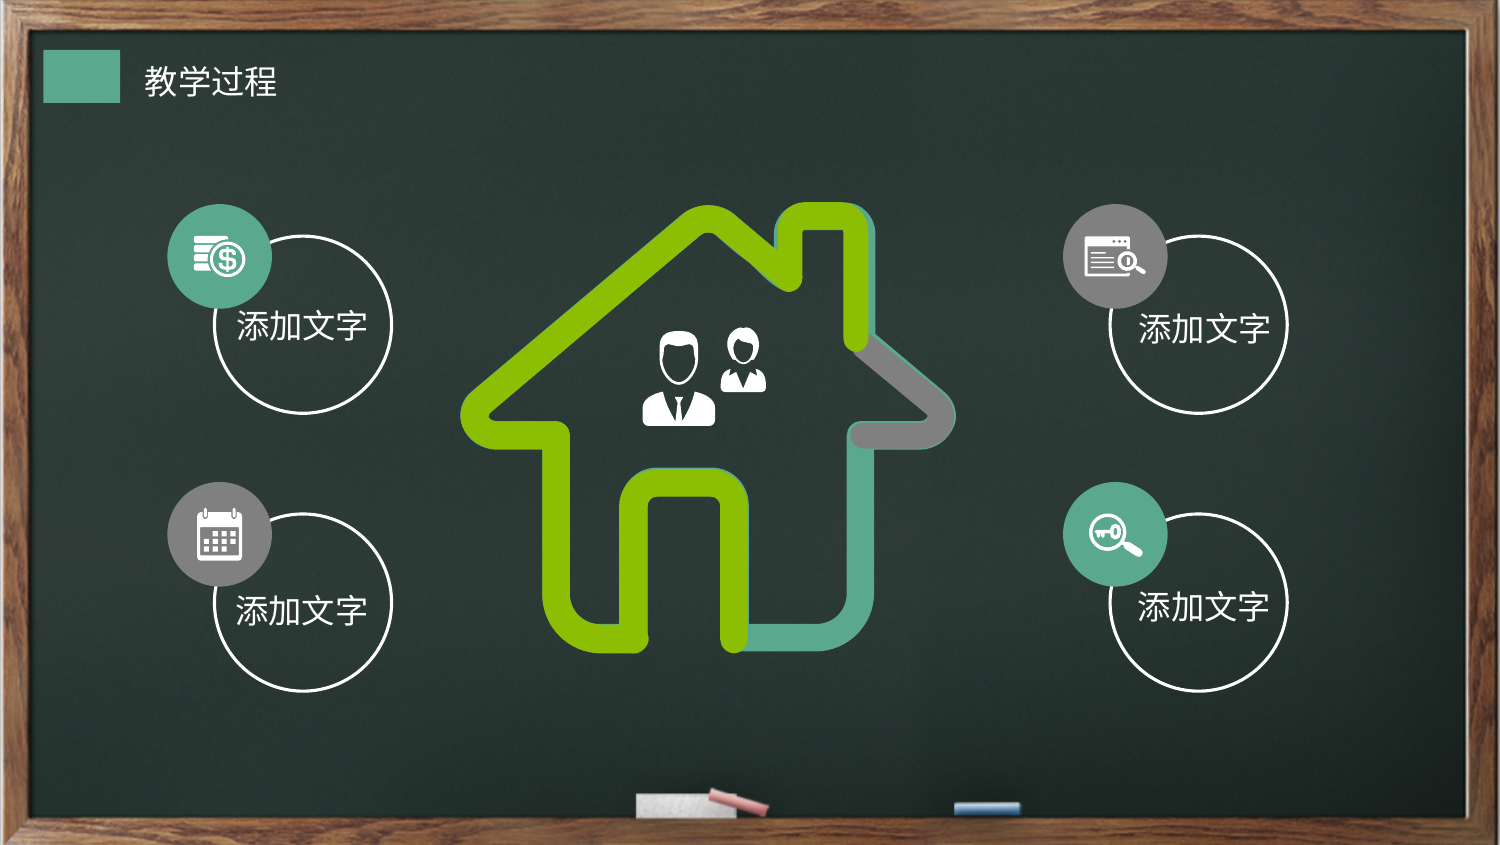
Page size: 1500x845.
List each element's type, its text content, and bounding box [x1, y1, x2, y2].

text_box [1107, 311, 1284, 416]
text_box [248, 511, 392, 582]
text_box [1107, 589, 1284, 694]
text_box 添加文字 [220, 582, 395, 638]
text_box [165, 479, 275, 589]
text_box [850, 334, 955, 449]
text_box [642, 391, 716, 420]
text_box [542, 422, 748, 654]
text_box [1084, 236, 1147, 277]
text_box [659, 331, 699, 385]
text_box [167, 204, 272, 309]
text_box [1086, 511, 1144, 558]
text_box [1148, 234, 1287, 301]
text_box [254, 234, 390, 297]
text_box [1060, 201, 1170, 311]
text_box [212, 589, 387, 694]
text_box [212, 309, 390, 416]
text_box [197, 507, 243, 561]
text_box [193, 235, 246, 278]
text_box 添加文字 [221, 297, 396, 353]
text_box [720, 368, 766, 393]
text_box [777, 202, 869, 352]
text_box [1060, 479, 1170, 589]
text_box 添加文字 [1124, 301, 1299, 356]
picture [0, 0, 1500, 845]
text_box [460, 205, 803, 450]
text_box [1148, 511, 1287, 579]
text_box 添加文字 [1123, 579, 1298, 634]
text_box [752, 203, 957, 652]
text_box [727, 327, 759, 365]
